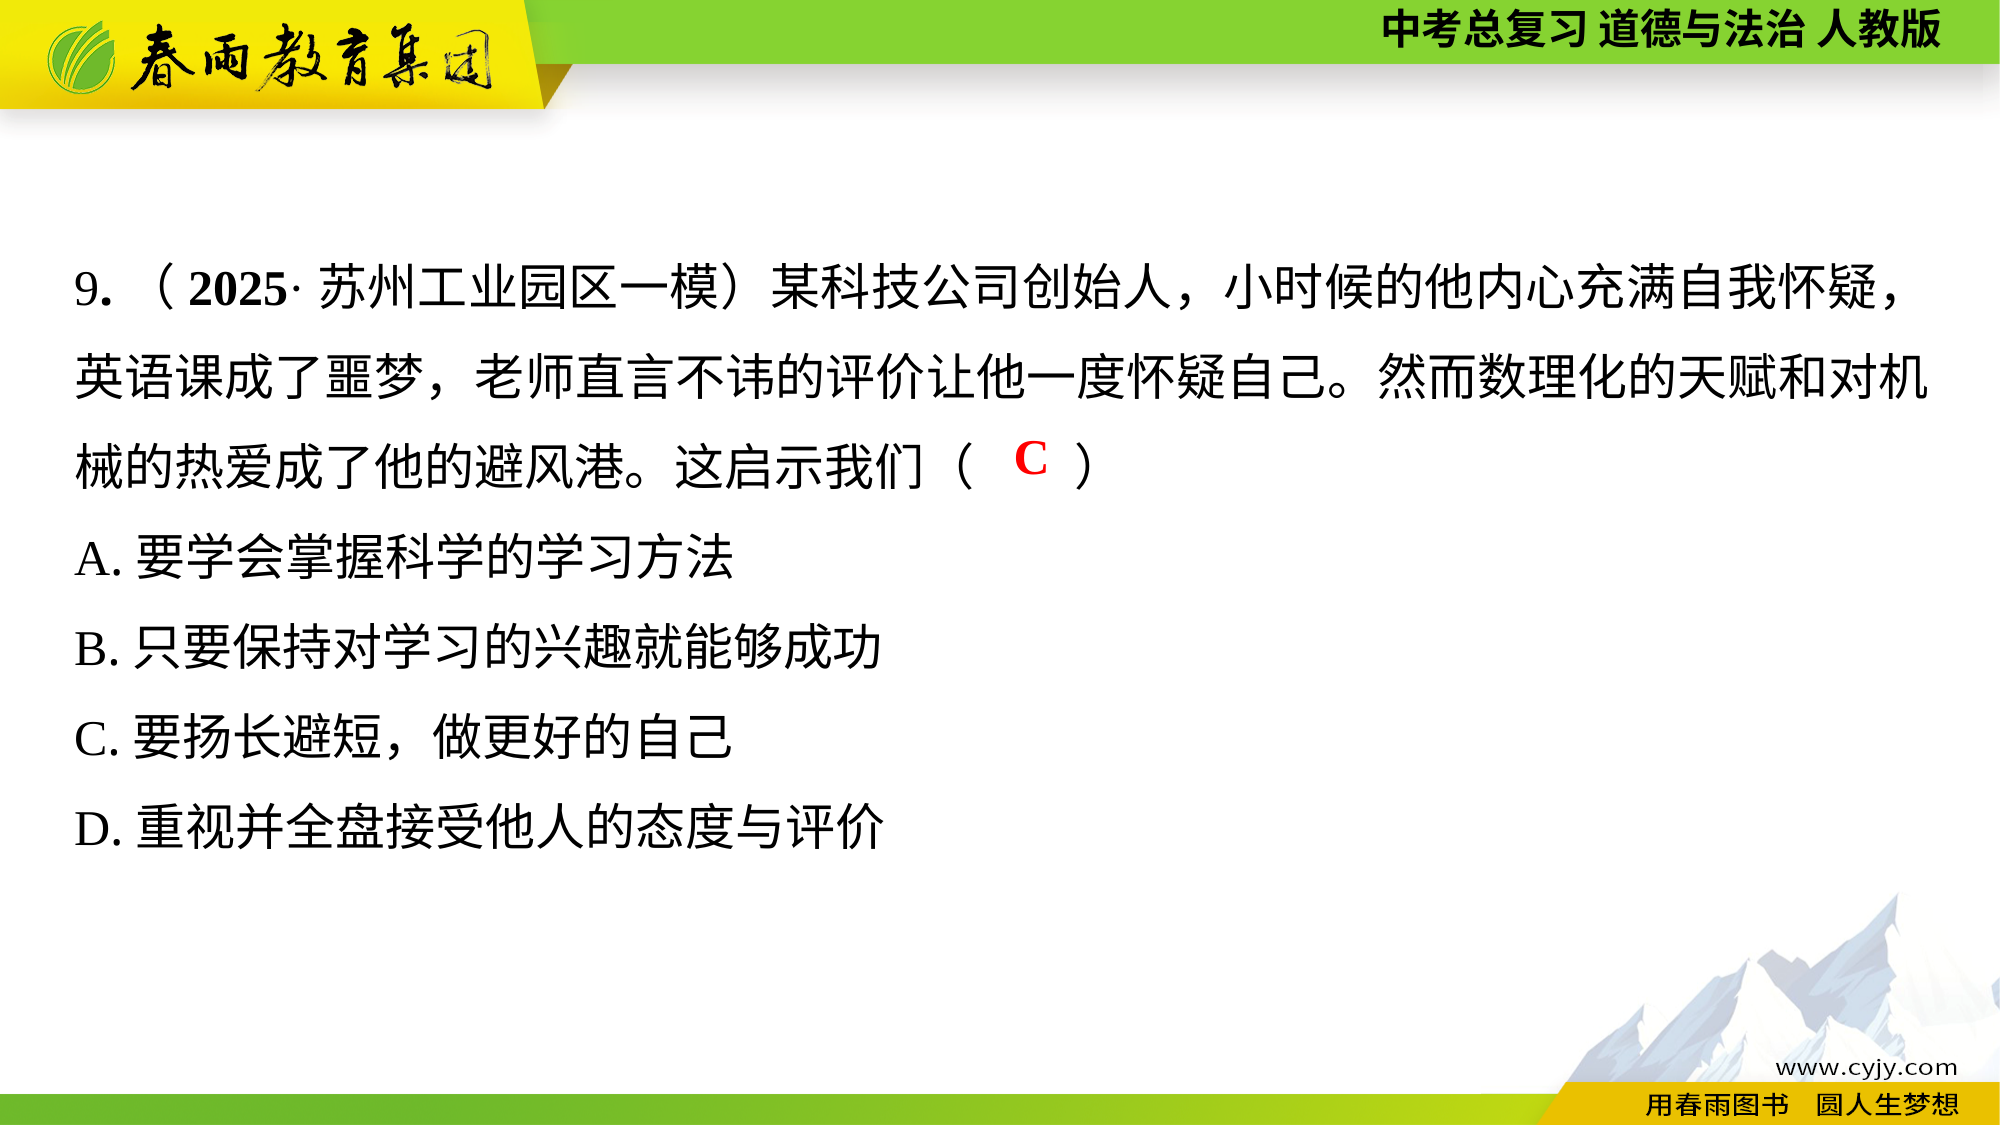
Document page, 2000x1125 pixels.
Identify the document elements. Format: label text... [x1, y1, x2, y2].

picture [0, 0, 2000, 1125]
text_box C [998, 417, 1065, 493]
list 9.（2025·苏州工业园区一模）某科技公司创始人，小时候的他内心充满自我怀疑，英语课成了噩梦，老师直言不讳的评价让他一度怀疑自己。然而数理化的天赋和对机械的热爱成了他的避风港。这启示我们（ ） A.要学会掌握科学的学习方法 B.只要保持对学习的兴趣就能够成功 C.要扬长避短，做更好的自己 D.重视并全盘接受他人的态度与评价 [59, 218, 1944, 858]
